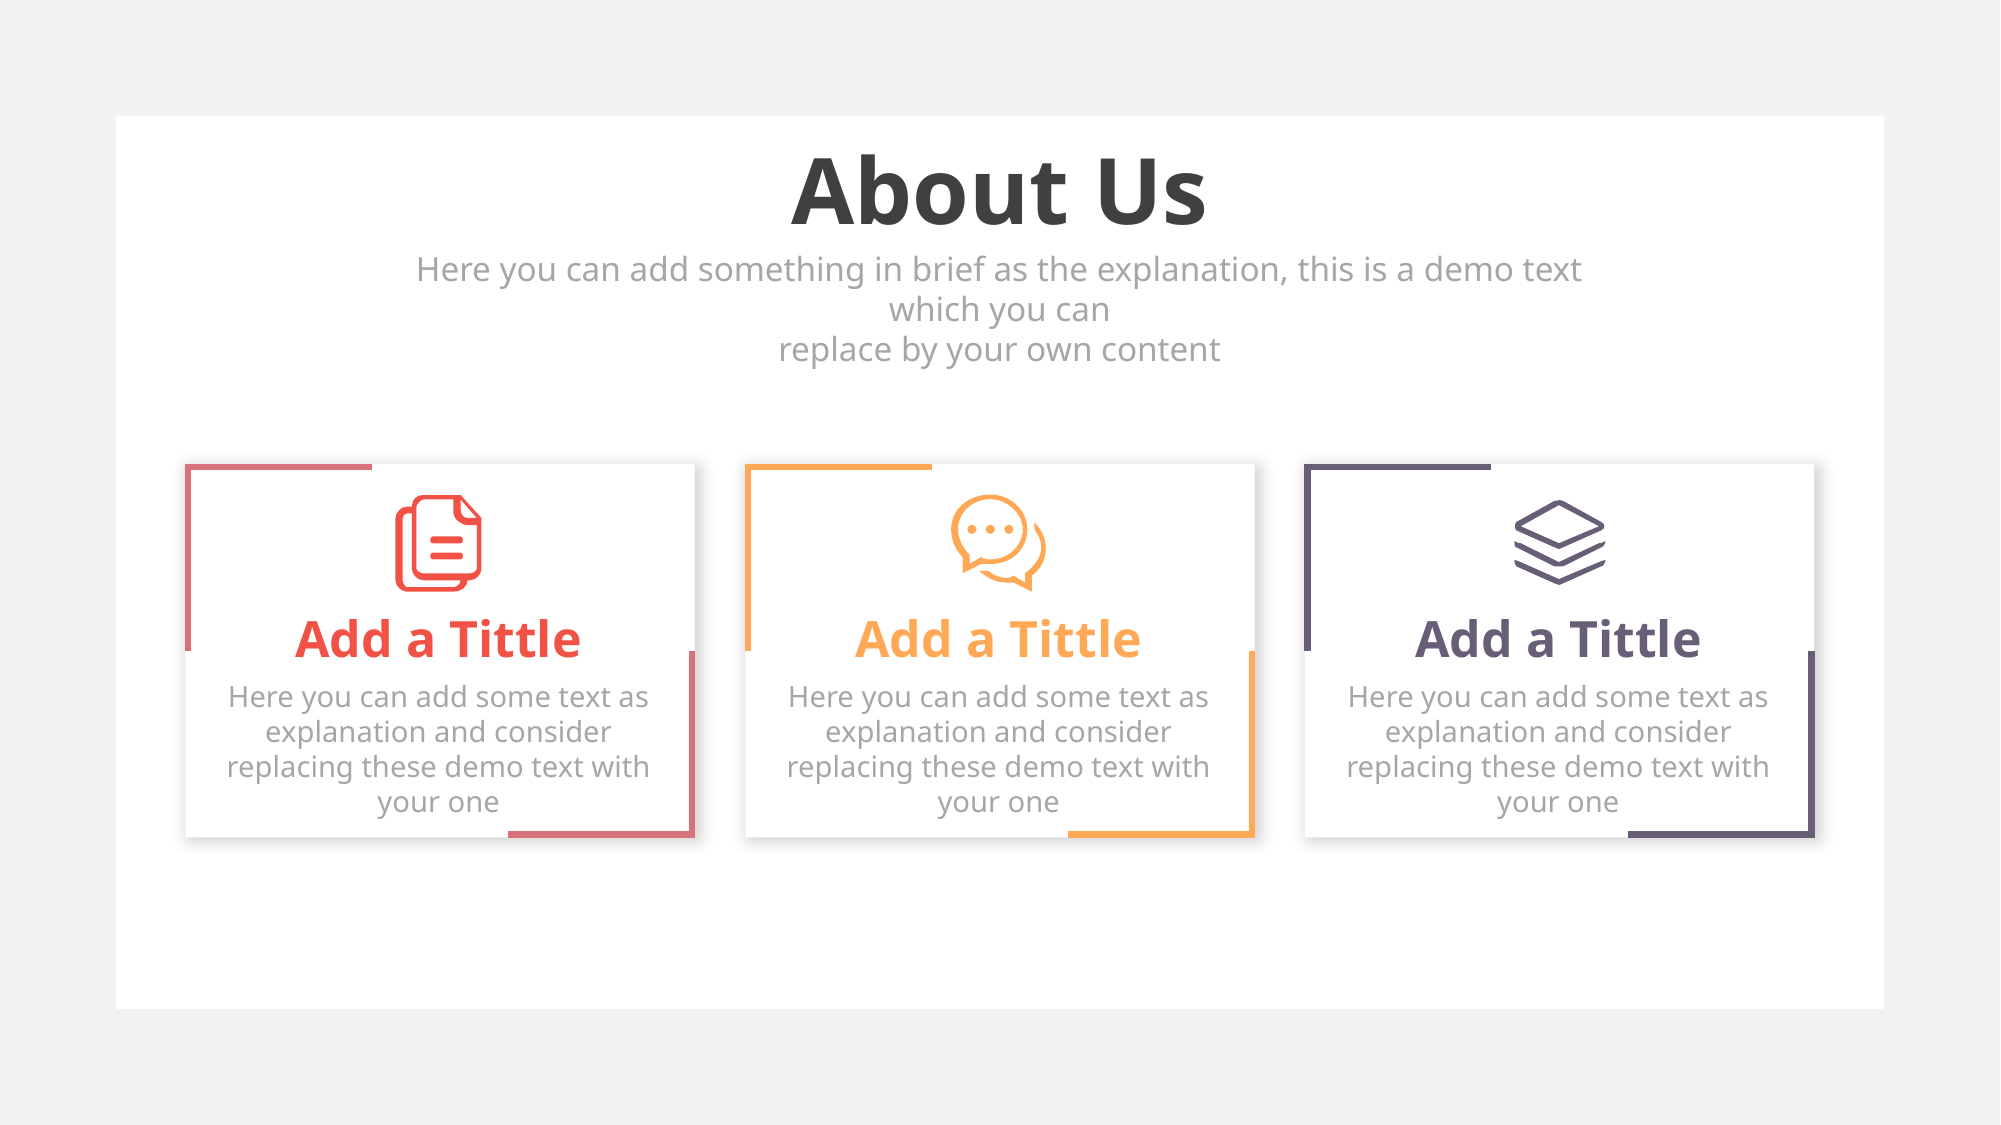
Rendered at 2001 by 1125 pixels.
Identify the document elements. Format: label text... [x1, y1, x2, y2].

text_box [978, 522, 1046, 592]
text_box [744, 463, 1256, 838]
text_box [1324, 599, 1793, 793]
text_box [764, 599, 1233, 793]
text_box [951, 494, 1028, 574]
text_box About Us [639, 125, 1360, 240]
text_box [1514, 560, 1606, 585]
text_box [395, 495, 482, 592]
text_box [1514, 500, 1605, 549]
text_box Here you can add something in brief as the explanation, this is a demo text which you can replace by your own content [361, 240, 1639, 376]
text_box [184, 463, 696, 838]
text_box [204, 599, 673, 793]
text_box [1304, 463, 1815, 838]
text_box [1514, 541, 1606, 567]
